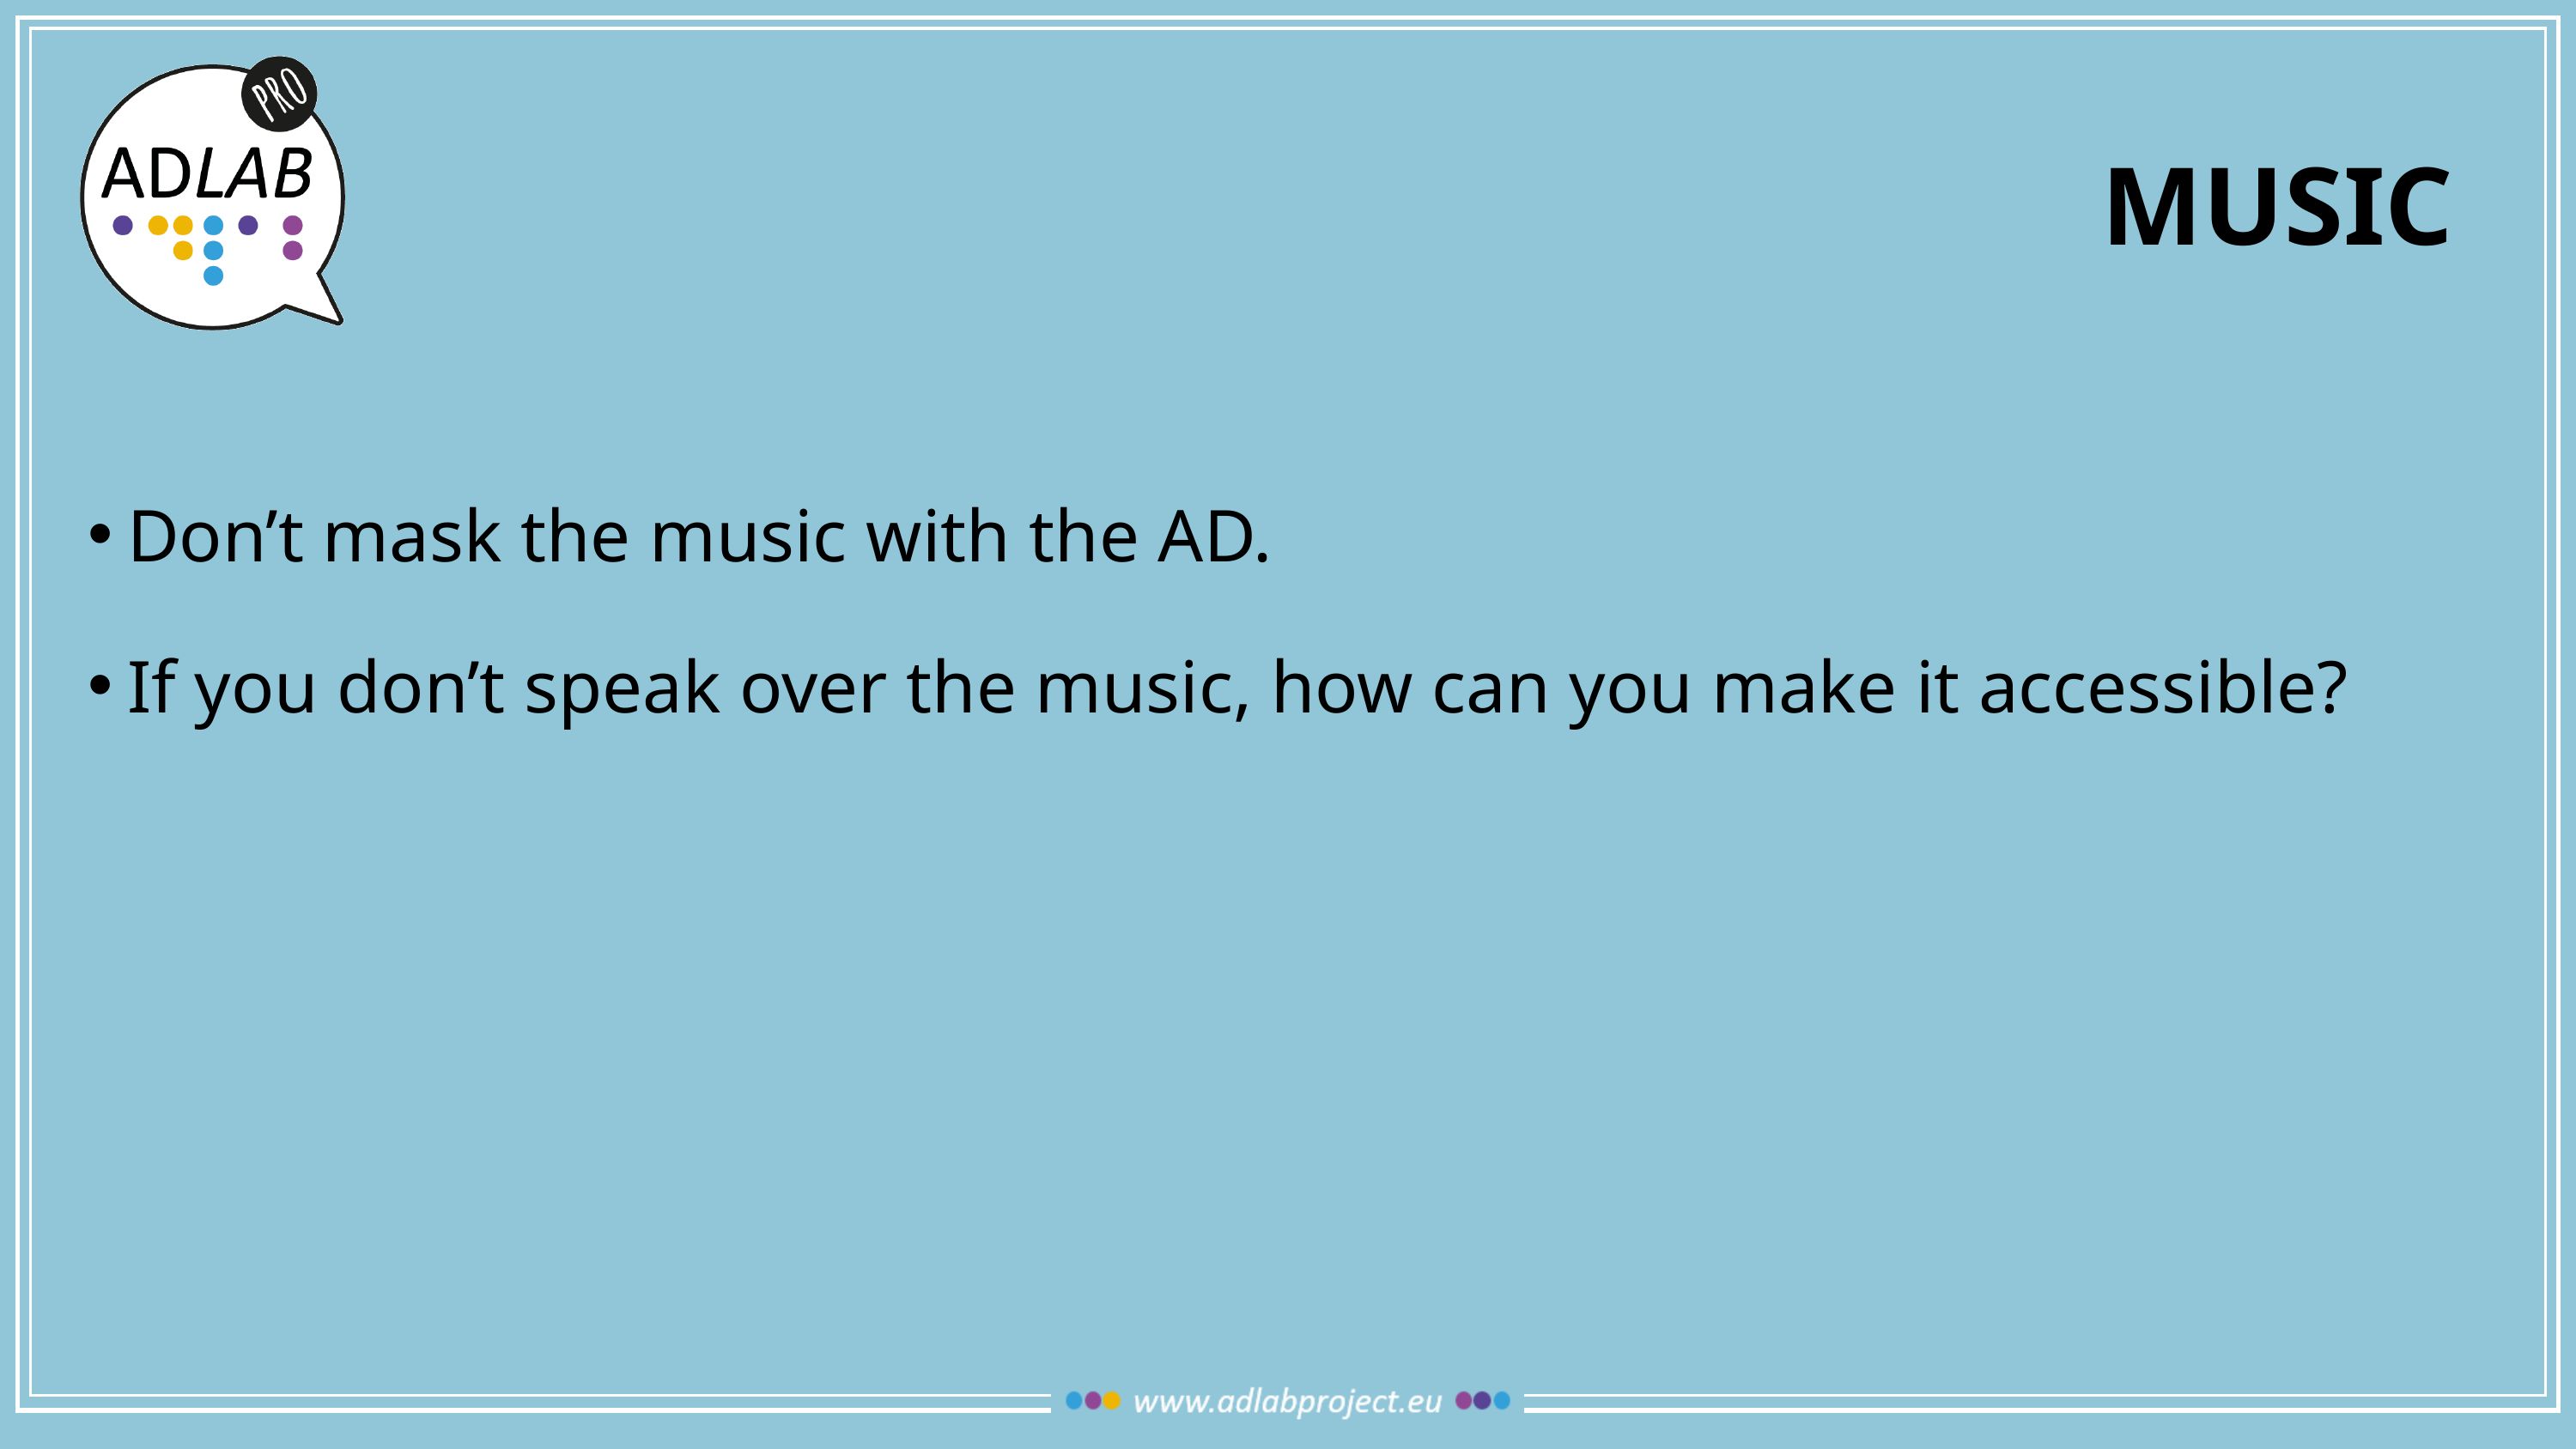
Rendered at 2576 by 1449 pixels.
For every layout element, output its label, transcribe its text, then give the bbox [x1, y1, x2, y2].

title music [384, 70, 2467, 351]
list Don’t mask the music with the AD. If you don’t speak over the music, how can you make it accessible? [75, 440, 2501, 1122]
picture [1051, 1378, 1524, 1429]
picture [72, 49, 353, 330]
